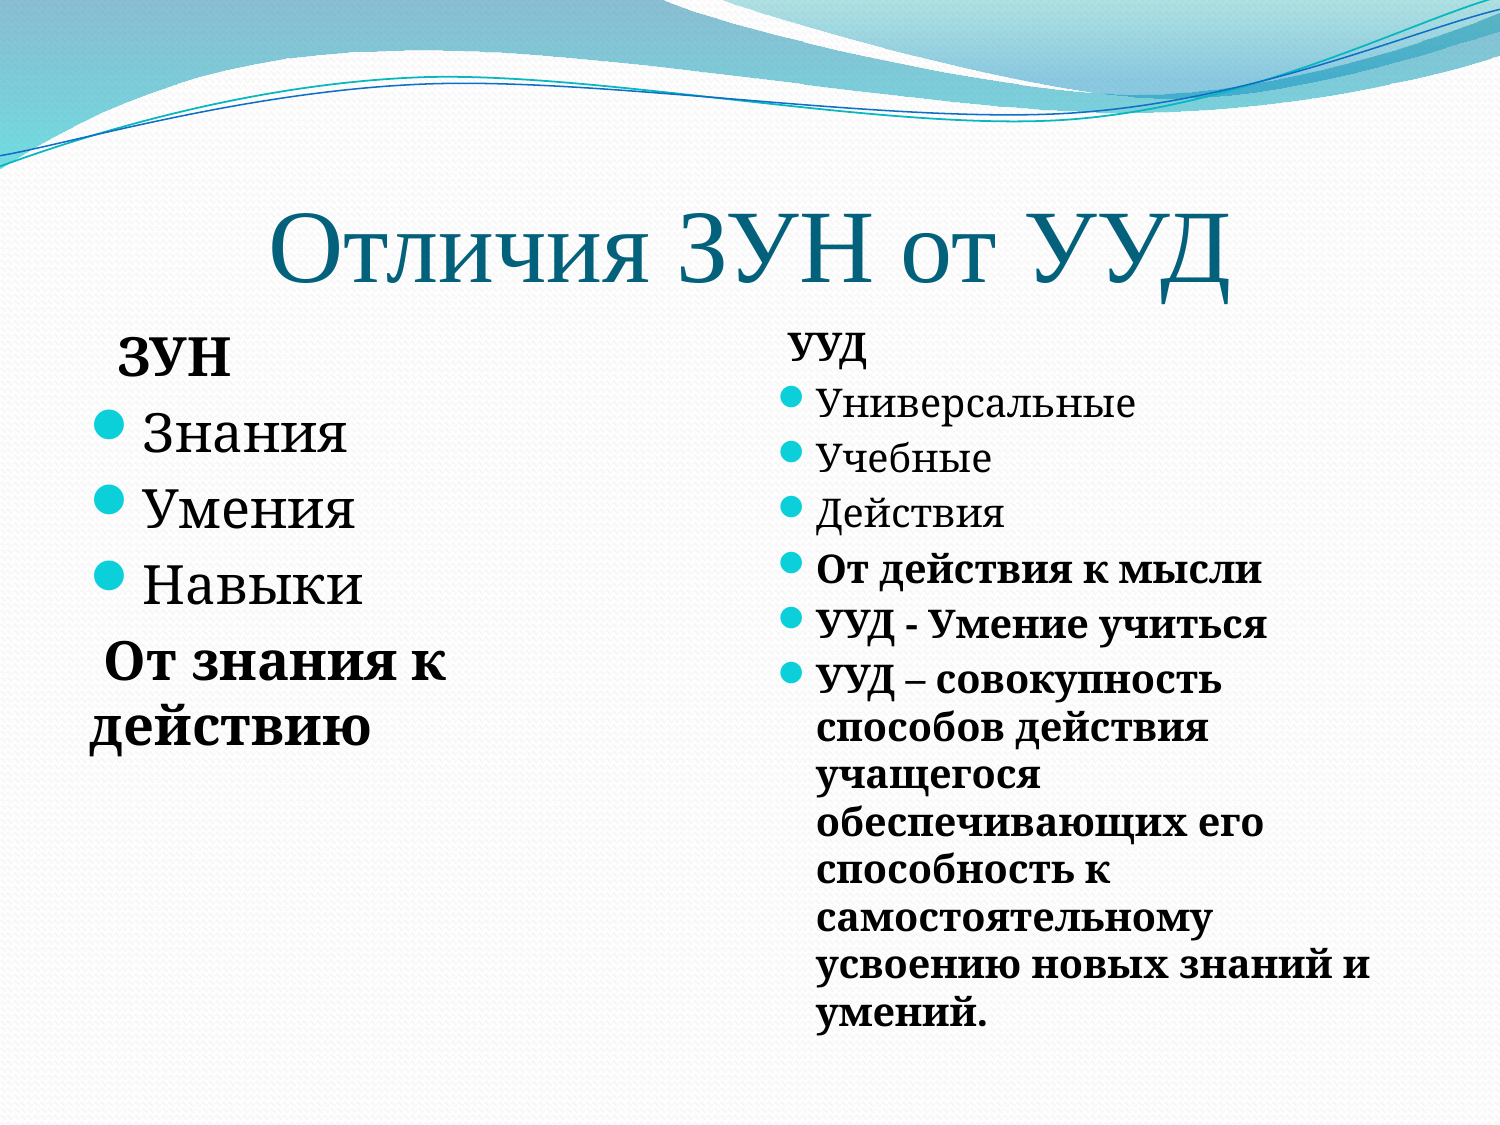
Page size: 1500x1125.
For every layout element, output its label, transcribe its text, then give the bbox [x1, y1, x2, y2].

title Отличия ЗУН от УУД [75, 115, 1425, 303]
list ЗУН Знания Умения Навыки От знания к действию [75, 314, 738, 1043]
list УУД Универсальные Учебные Действия От действия к мысли УУД - Умение учиться УУД – совокупность способов действия учащегося обеспечивающих его способность к самостоятельному усвоению новых знаний и умений. [762, 314, 1425, 1043]
